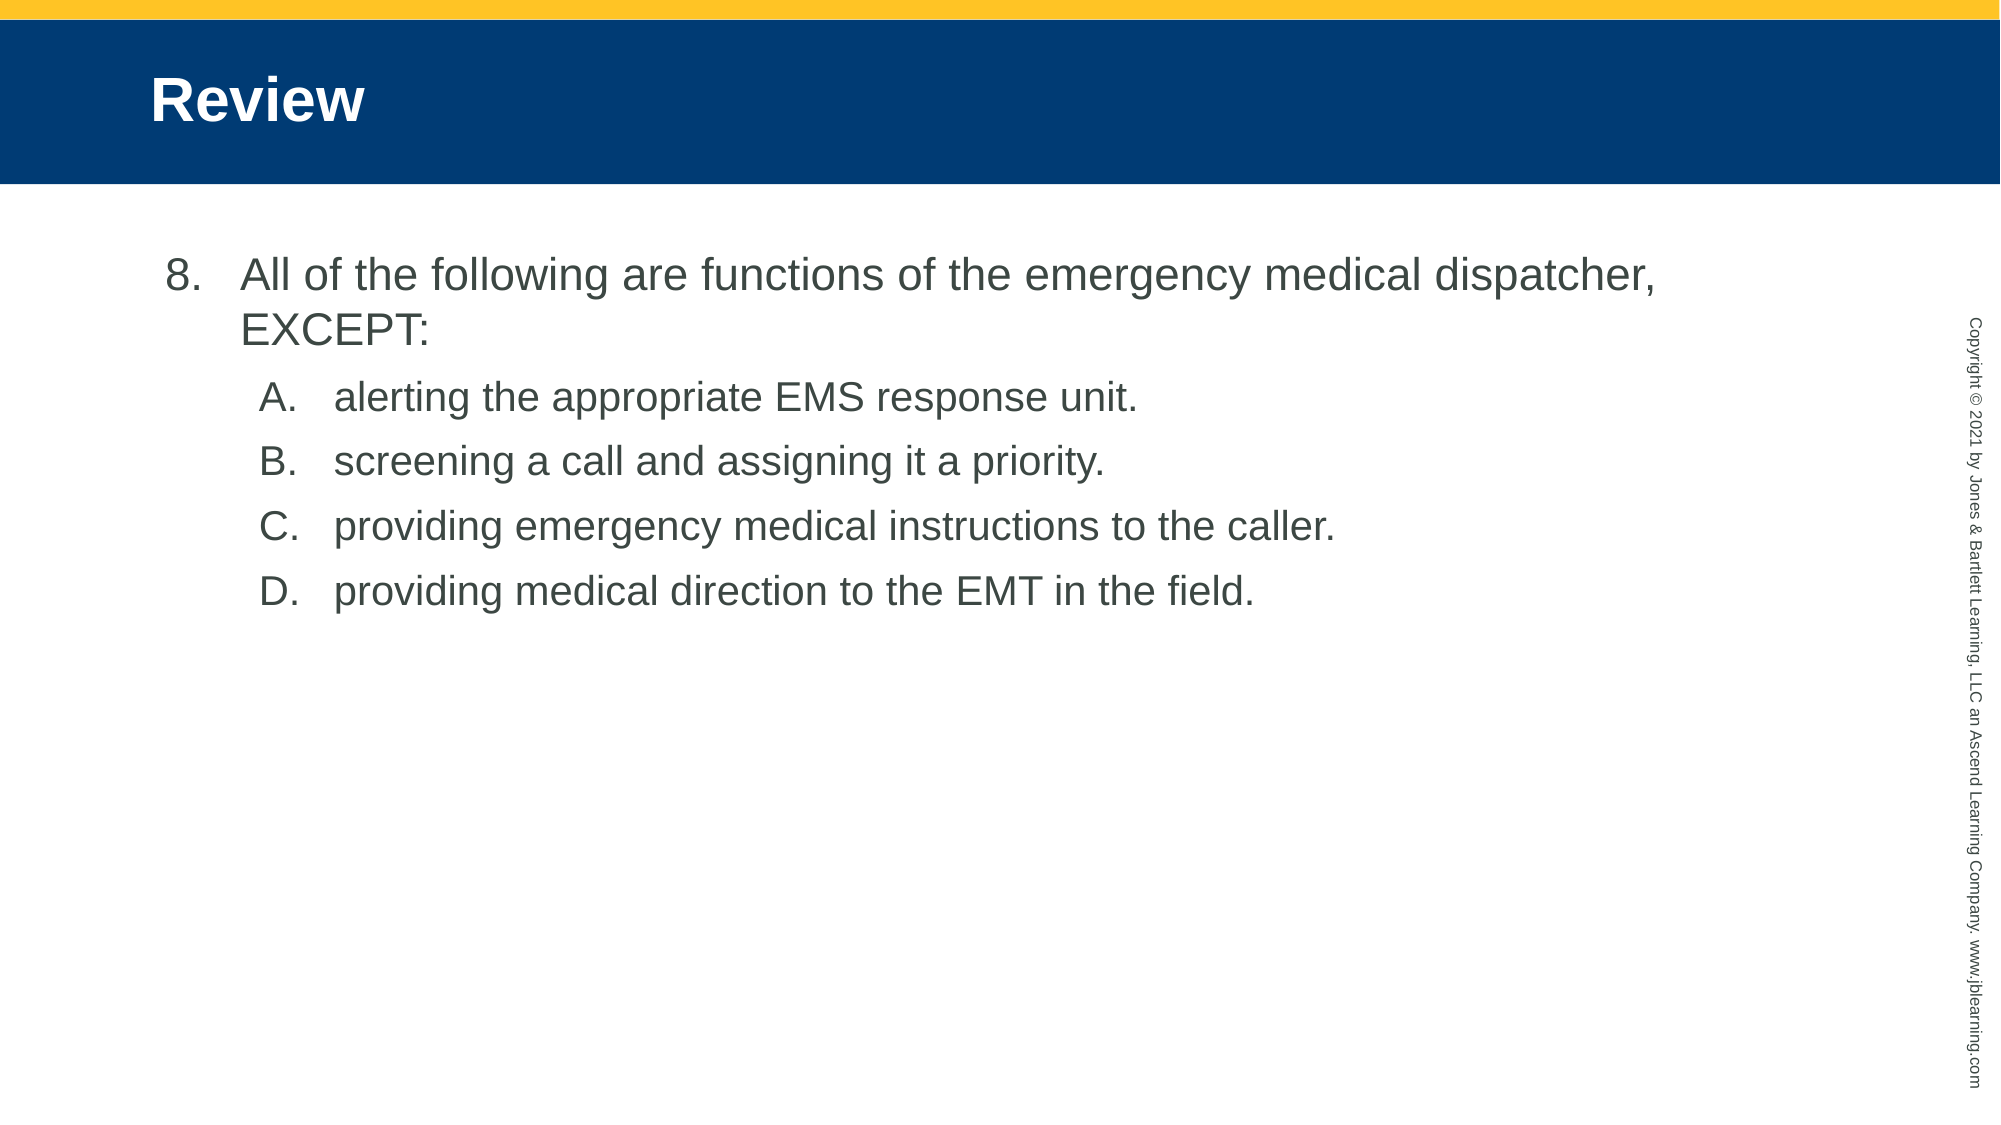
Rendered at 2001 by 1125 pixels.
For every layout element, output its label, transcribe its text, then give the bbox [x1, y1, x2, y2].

title Review [0, 19, 2000, 185]
list All of the following are functions of the emergency medical dispatcher, EXCEPT: alerting the appropriate EMS response unit. screening a call and assigning it a priority. providing emergency medical instructions to the caller. providing medical direction to the EMT in the field. [150, 237, 1850, 1025]
